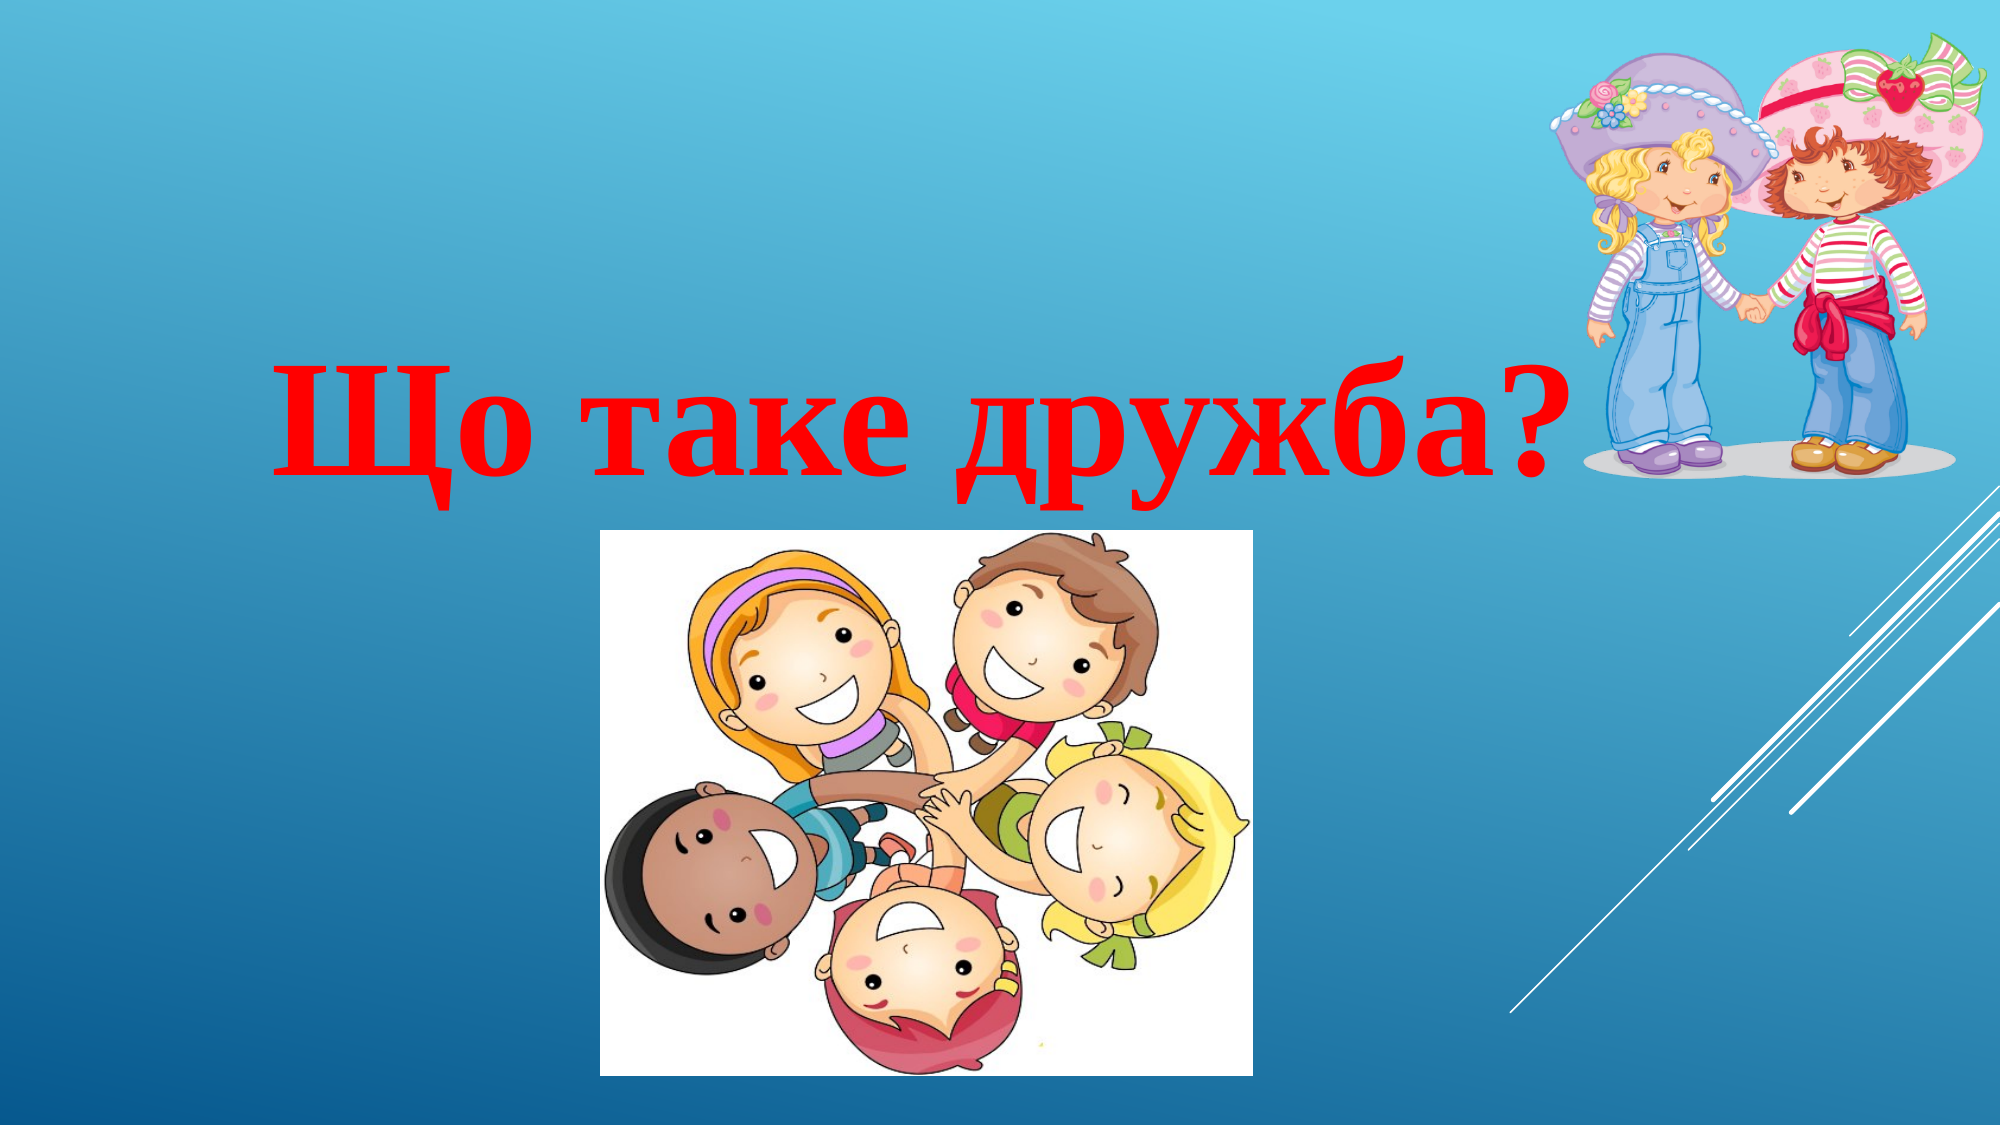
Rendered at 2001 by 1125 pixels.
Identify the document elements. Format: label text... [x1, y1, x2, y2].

picture [1548, 32, 1987, 480]
picture [599, 530, 1253, 1076]
list Що таке дружба? [112, 112, 1741, 706]
